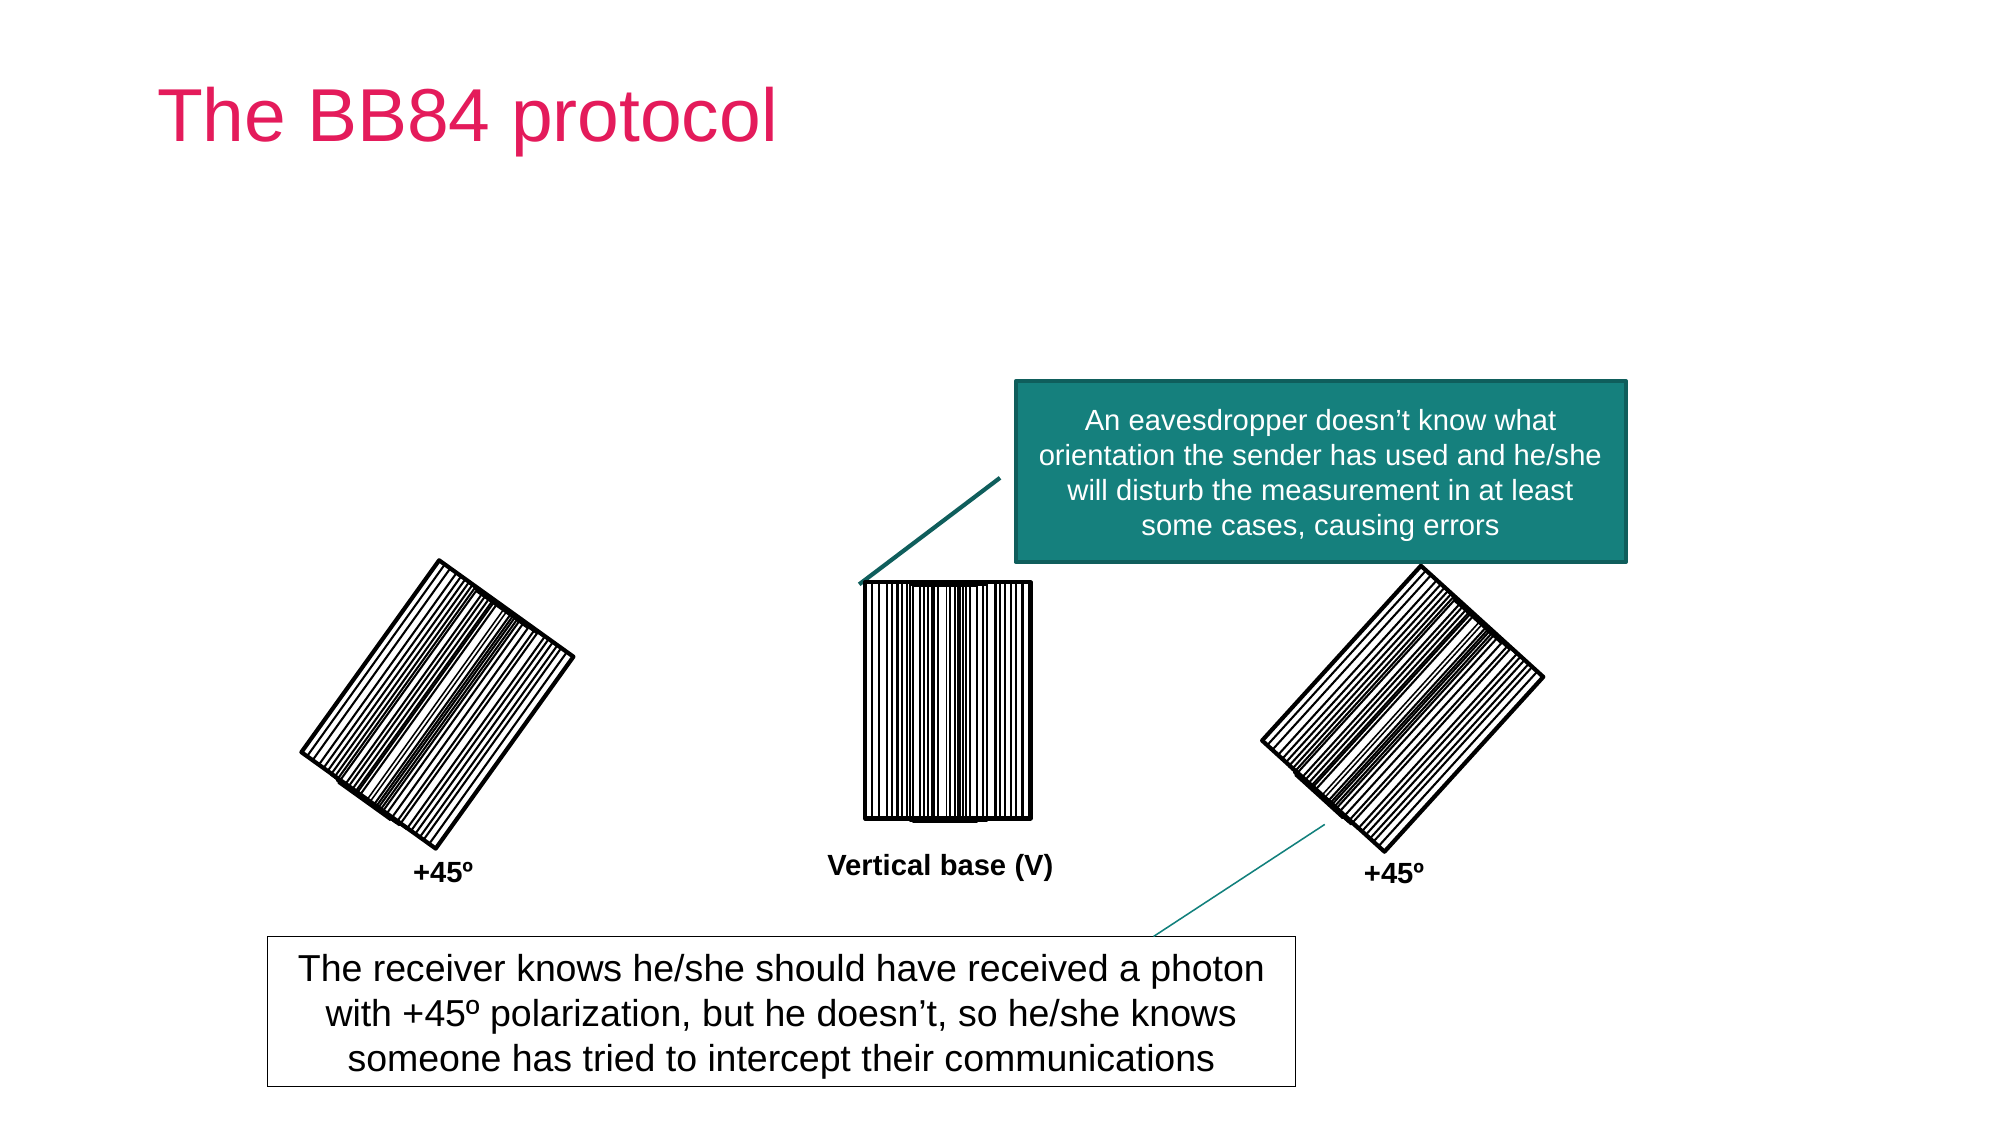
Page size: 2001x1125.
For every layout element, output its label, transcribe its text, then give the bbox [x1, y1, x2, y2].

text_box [1153, 824, 1325, 937]
title The BB84 protocol [157, 66, 1872, 218]
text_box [353, 585, 520, 826]
text_box +45º [303, 845, 584, 896]
text_box An eavesdropper doesn’t know what orientation the sender has used and he/she will disturb the measurement in at least some cases, causing errors [857, 476, 1002, 586]
text_box An eavesdropper doesn’t know what orientation the sender has used and he/she will disturb the measurement in at least some cases, causing errors [1014, 379, 1628, 564]
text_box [864, 582, 1031, 823]
text_box The receiver knows he/she should have received a photon with +45º polarization, but he doesn’t, so he/she knows someone has tried to intercept their communications [267, 936, 1296, 1087]
text_box +45º [1330, 847, 1535, 897]
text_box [1318, 589, 1485, 831]
text_box Vertical base (V) [800, 839, 1081, 889]
